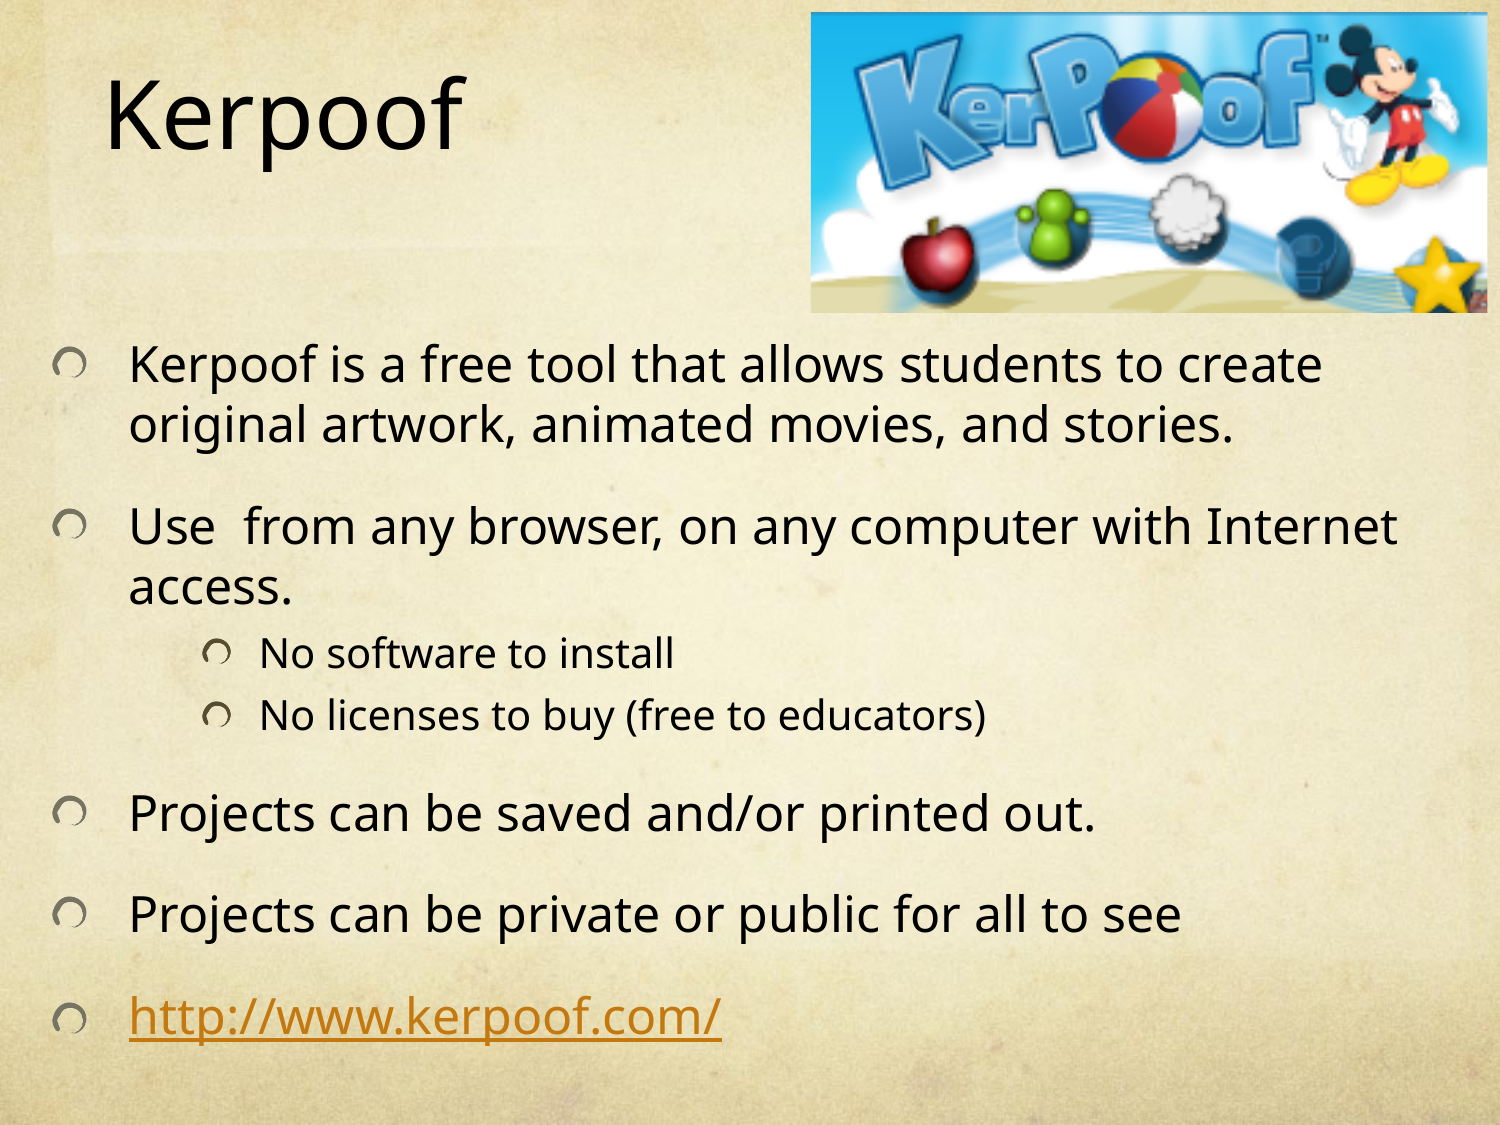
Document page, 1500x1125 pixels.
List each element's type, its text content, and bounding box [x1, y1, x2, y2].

picture [52, 346, 88, 379]
title Kerpoof [62, 74, 797, 263]
picture [0, 0, 1500, 1125]
picture [52, 795, 88, 827]
picture [202, 638, 232, 665]
picture [52, 896, 88, 929]
picture [202, 701, 232, 728]
picture [52, 508, 88, 540]
list Kerpoof is a free tool that allows students to create original artwork, animated movies, and stories. Use from any browser, on any computer with Internet access. No software to install No licenses to buy (free to educators) Projects can be saved and/or printed out. Projects can be private or public for all to see http://www.kerpoof.com/ [37, 324, 1500, 1068]
picture [52, 1002, 88, 1035]
